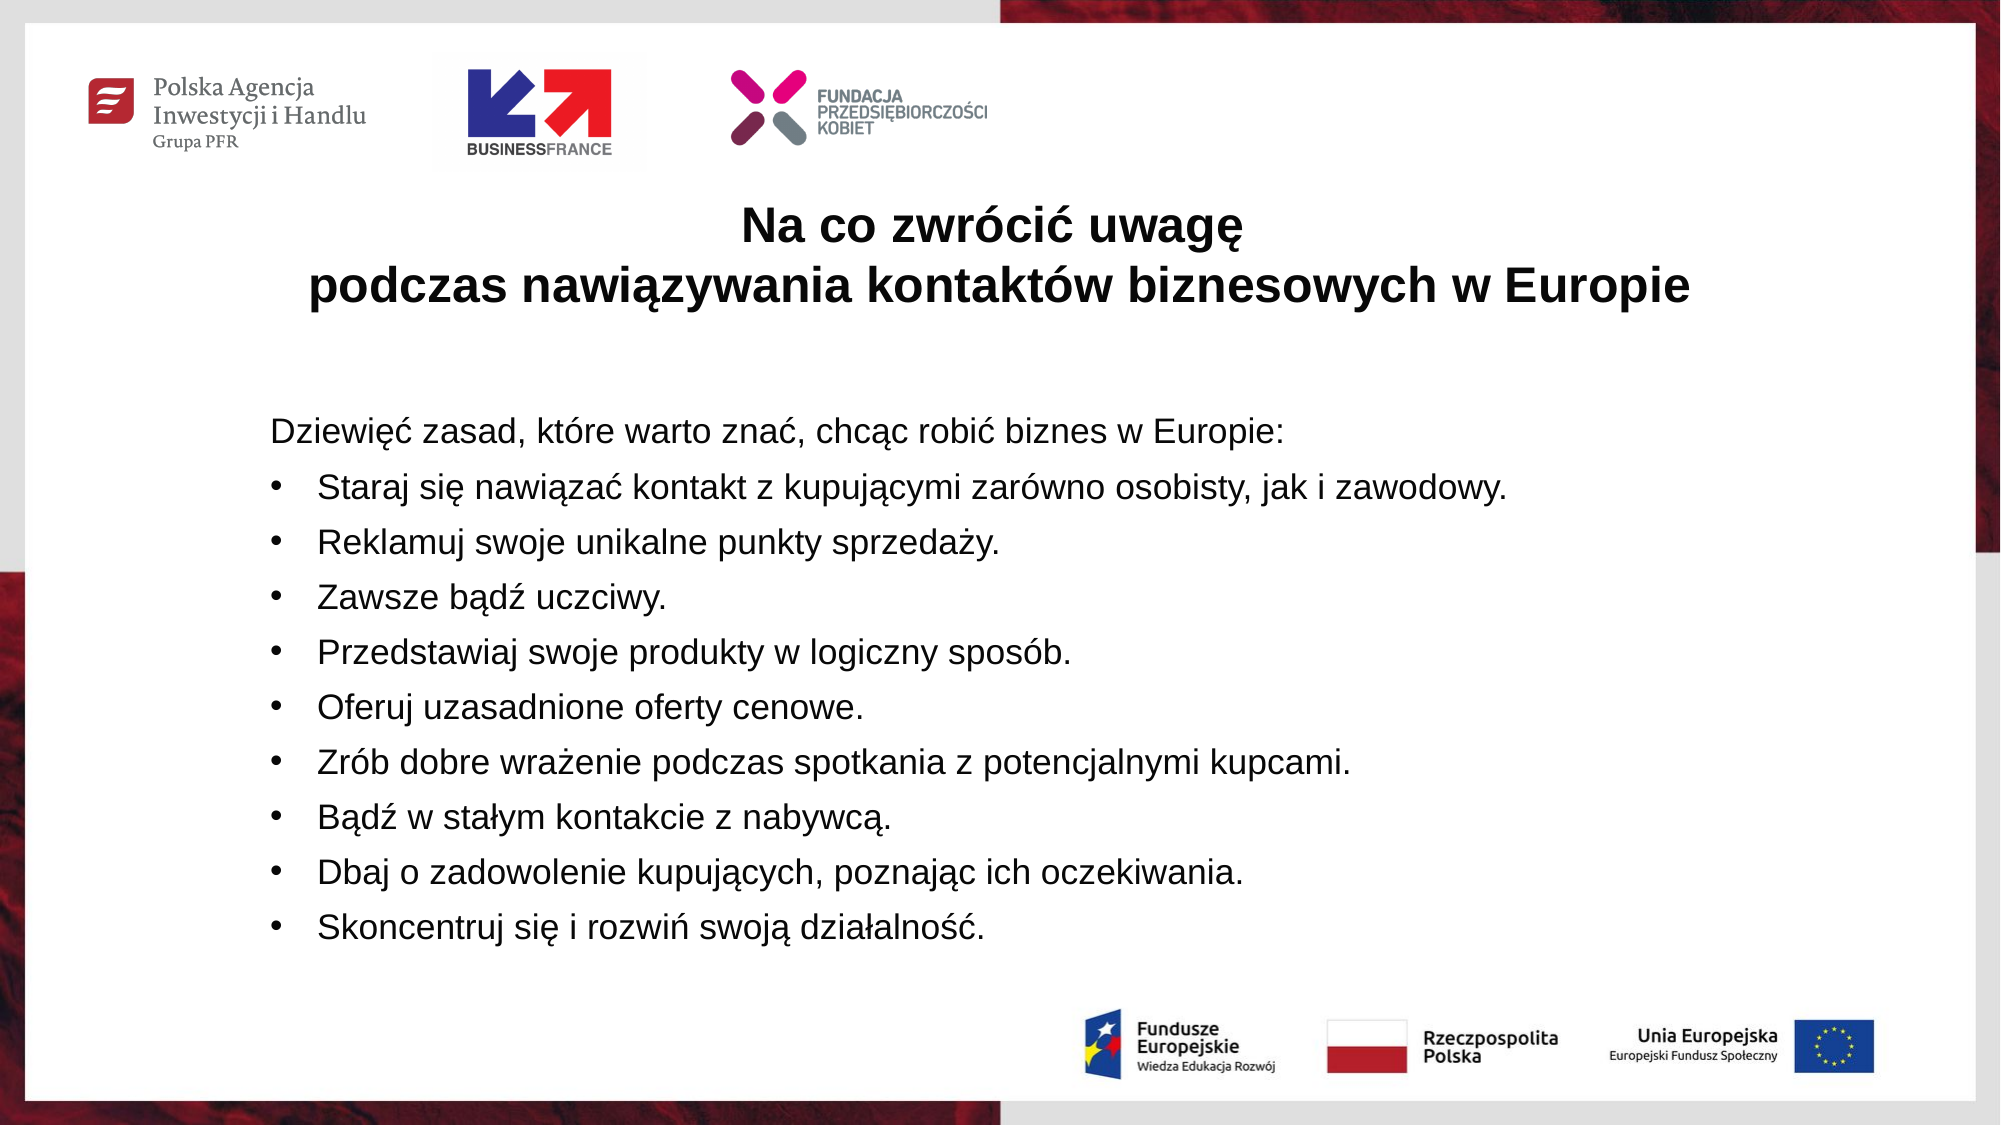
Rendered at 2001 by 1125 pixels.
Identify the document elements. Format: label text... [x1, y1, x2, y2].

picture [0, 0, 2001, 1125]
text_box Na co zwrócić uwagę podczas nawiązywania kontaktów biznesowych w Europie [237, 188, 1763, 317]
text_box Dziewięć zasad, które warto znać, chcąc robić biznes w Europie: Staraj się nawiązać kontakt z kupującymi zarówno osobisty, jak i zawodowy. Reklamuj swoje unikalne punkty sprzedaży. Zawsze bądź uczciwy. Przedstawiaj swoje produkty w logiczny sposób. Oferuj uzasadnione oferty cenowe. Zrób dobre wrażenie podczas spotkania z potencjalnymi kupcami. Bądź w stałym kontakcie z nabywcą. Dbaj o zadowolenie kupujących, poznając ich oczekiwania. Skoncentruj się i rozwiń swoją działalność. [265, 404, 1734, 951]
